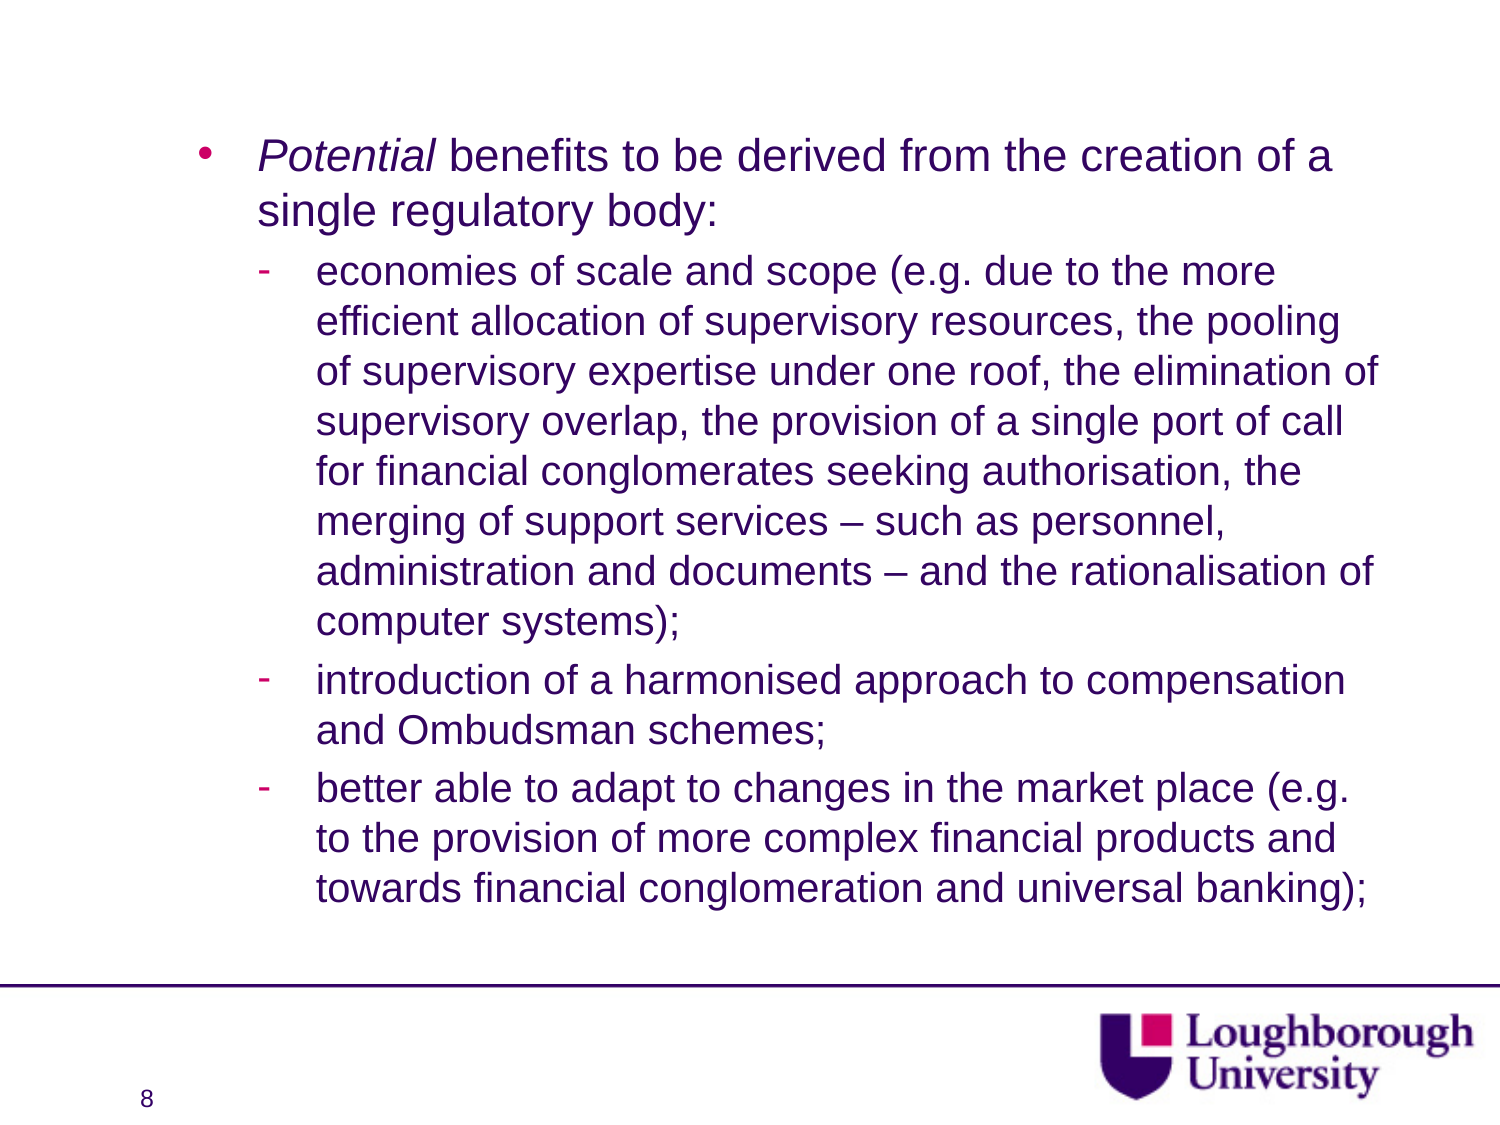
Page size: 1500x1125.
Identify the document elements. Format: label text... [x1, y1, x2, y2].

slide_number 8 [124, 1074, 226, 1107]
picture [0, 984, 1500, 1125]
list Potential benefits to be derived from the creation of a single regulatory body: economies of scale and scope (e.g. due to the more efficient allocation of supervisory resources, the pooling of supervisory expertise under one roof, the elimination of supervisory overlap, the provision of a single port of call for financial conglomerates seeking authorisation, the merging of support services – such as personnel, administration and documents – and the rationalisation of computer systems); introduction of a harmonised approach to compensation and Ombudsman schemes; better able to adapt to changes in the market place (e.g. to the provision of more complex financial products and towards financial conglomeration and universal banking); [123, 290, 1399, 991]
